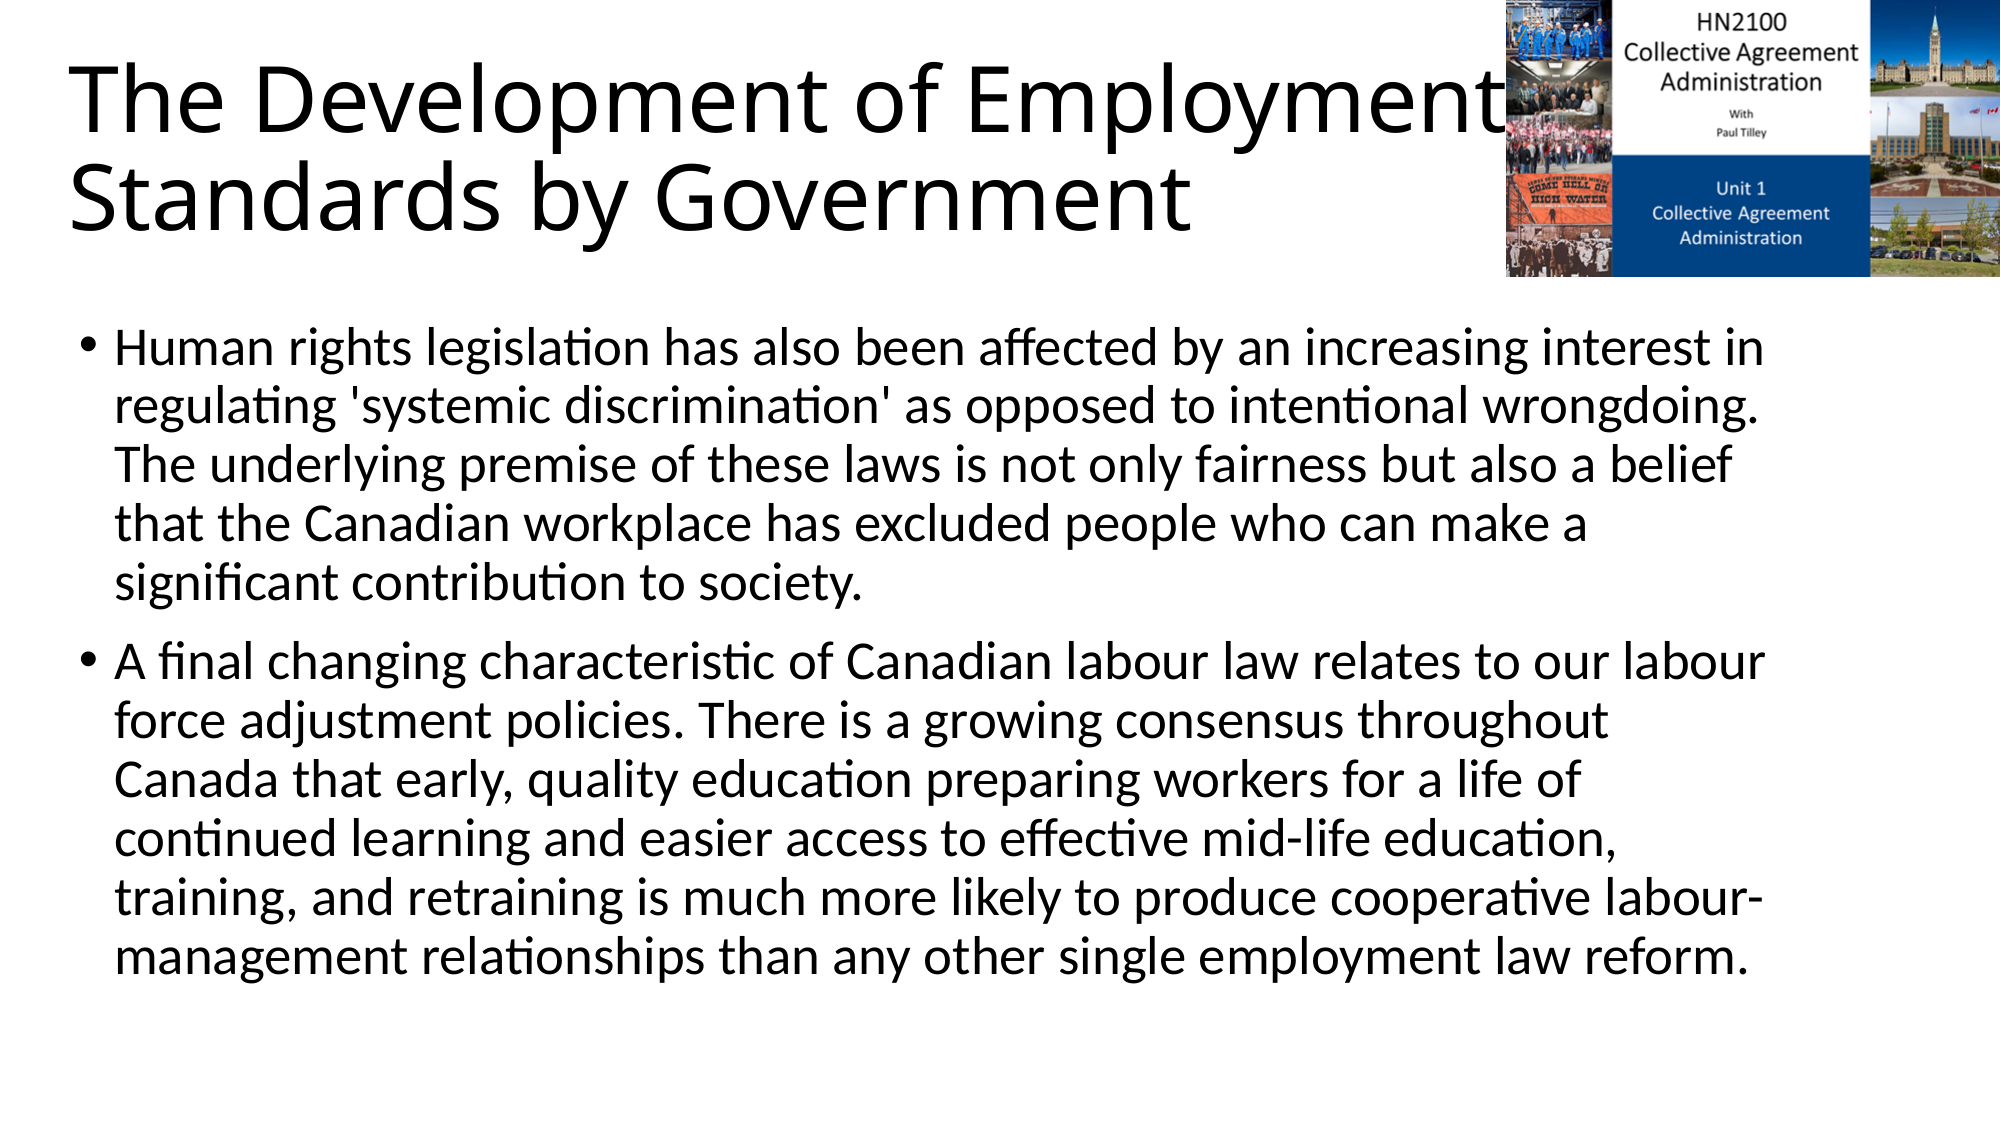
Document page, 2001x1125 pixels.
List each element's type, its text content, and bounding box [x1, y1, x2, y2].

title The Development of Employment Standards by Government [53, 43, 1506, 261]
picture [1506, 0, 2000, 278]
list Human rights legislation has also been affected by an increasing interest in regulating 'systemic discrimination' as opposed to intentional wrongdoing. The underlying premise of these laws is not only fairness but also a belief that the Canadian workplace has excluded people who can make a significant contribution to society. A final changing characteristic of Canadian labour law relates to our labour force adjustment policies. There is a growing consensus throughout Canada that early, quality education preparing workers for a life of continued learning and easier access to effective mid-life education, training, and retraining is much more likely to produce cooperative labour-management relationships than any other single employment law reform. [64, 310, 1789, 1024]
